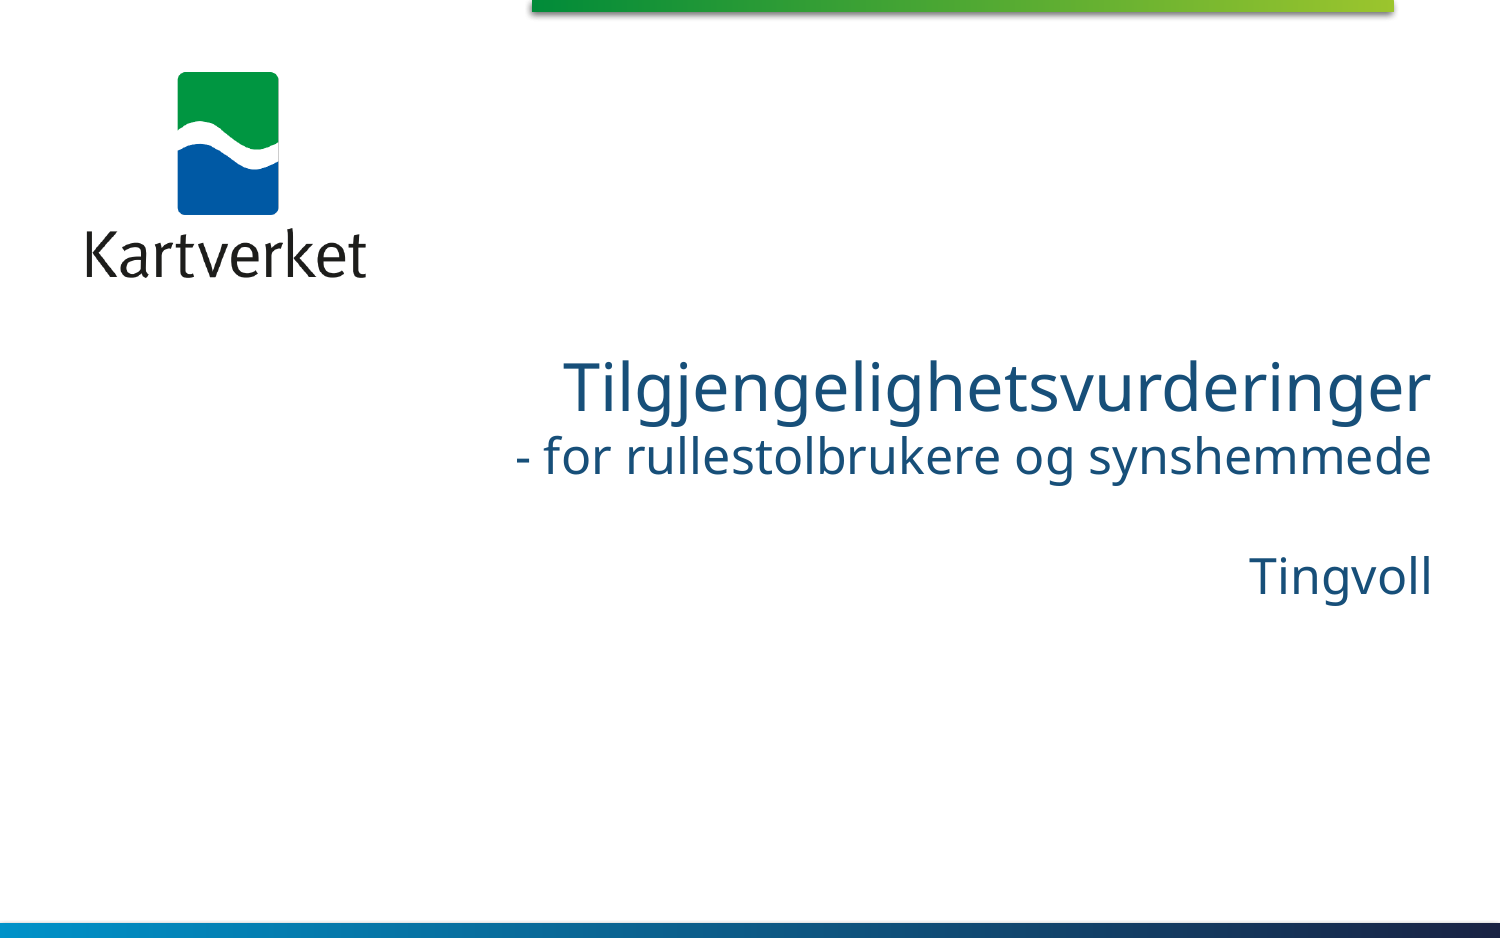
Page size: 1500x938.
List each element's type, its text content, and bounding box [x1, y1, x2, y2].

text_box Tilgjengelighetsvurderinger - for rullestolbrukere og synshemmede Tingvoll [66, 337, 1449, 613]
